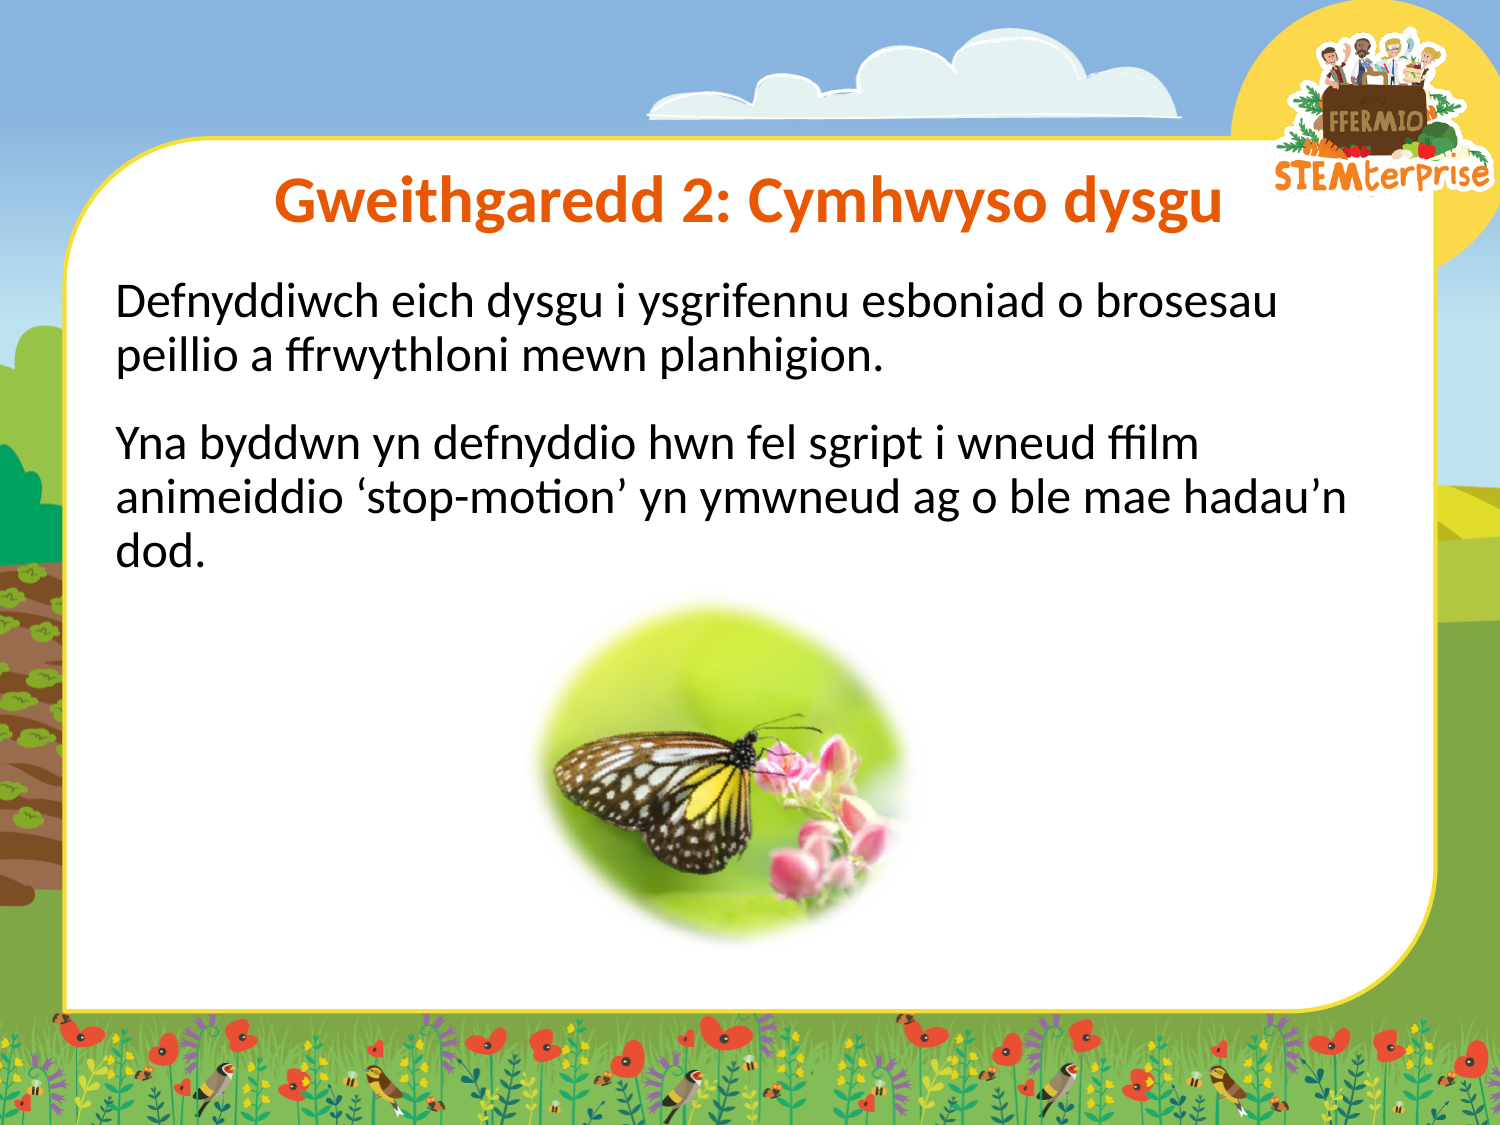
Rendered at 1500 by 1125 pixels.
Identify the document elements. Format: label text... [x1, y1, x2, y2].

list Defnyddiwch eich dysgu i ysgrifennu esboniad o brosesau peillio a ffrwythloni mewn planhigion. Yna byddwn yn defnyddio hwn fel sgript i wneud ffilm animeiddio ‘stop-motion’ yn ymwneud ag o ble mae hadau’n dod. [100, 267, 1400, 965]
picture [0, 0, 1500, 1125]
title Gweithgaredd 2: Cymhwyso dysgu [218, 137, 1282, 256]
